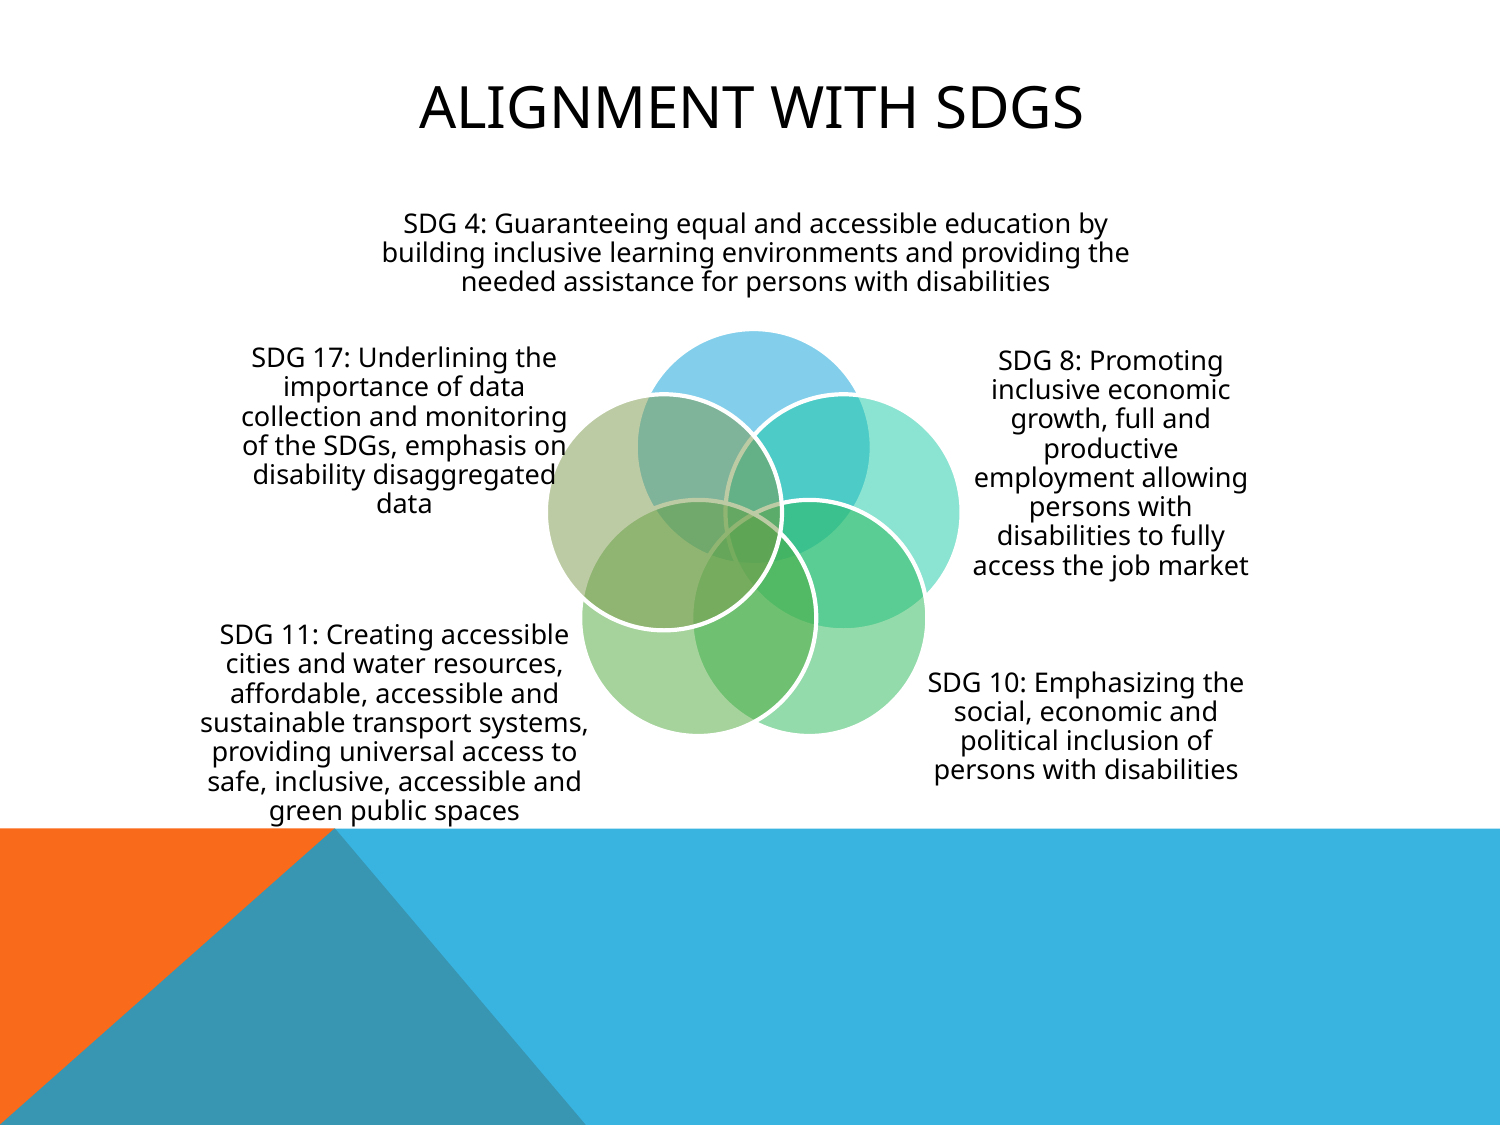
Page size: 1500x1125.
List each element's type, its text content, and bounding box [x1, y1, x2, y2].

title Alignment with sdgs [135, 60, 1369, 148]
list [0, 149, 1492, 825]
